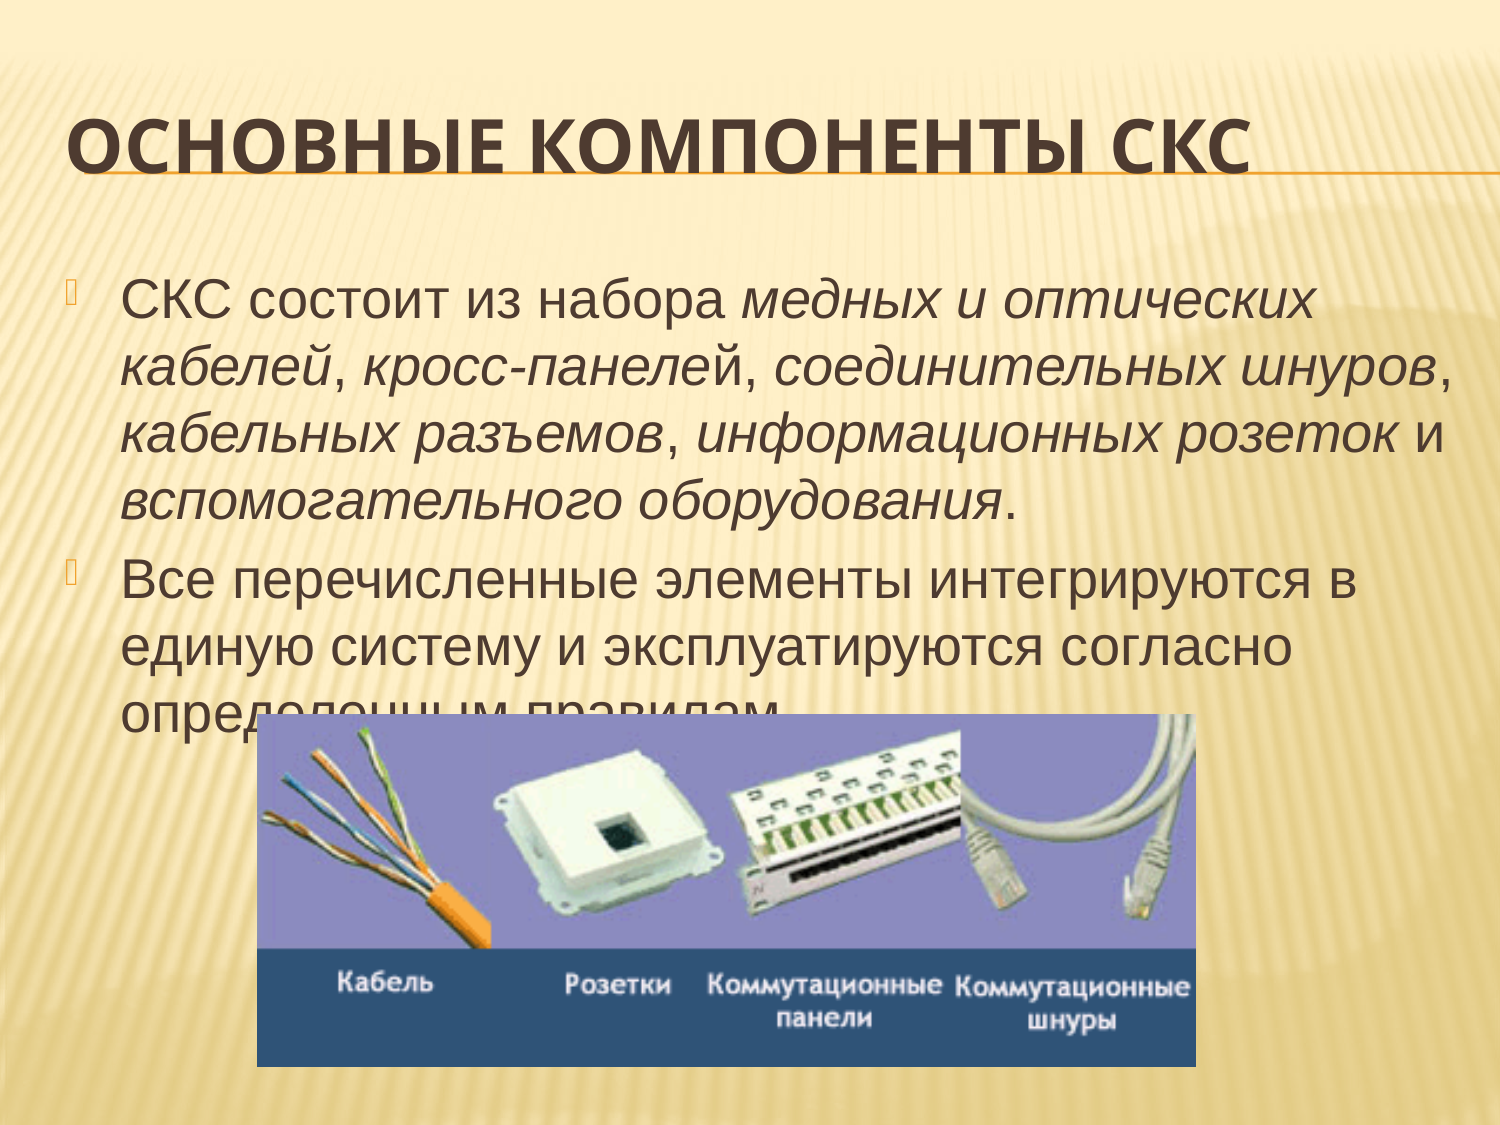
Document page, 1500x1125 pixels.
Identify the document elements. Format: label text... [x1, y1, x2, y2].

title Основные компоненты скс [50, 75, 1475, 213]
list СКС состоит из набора медных и оптических кабелей, кросс-панелей, соединительных шнуров, кабельных разъемов, информационных розеток и вспомогательного оборудования. Все перечисленные элементы интегрируются в единую систему и эксплуатируются согласно определенным правилам. [50, 254, 1475, 762]
picture [257, 714, 1196, 1067]
